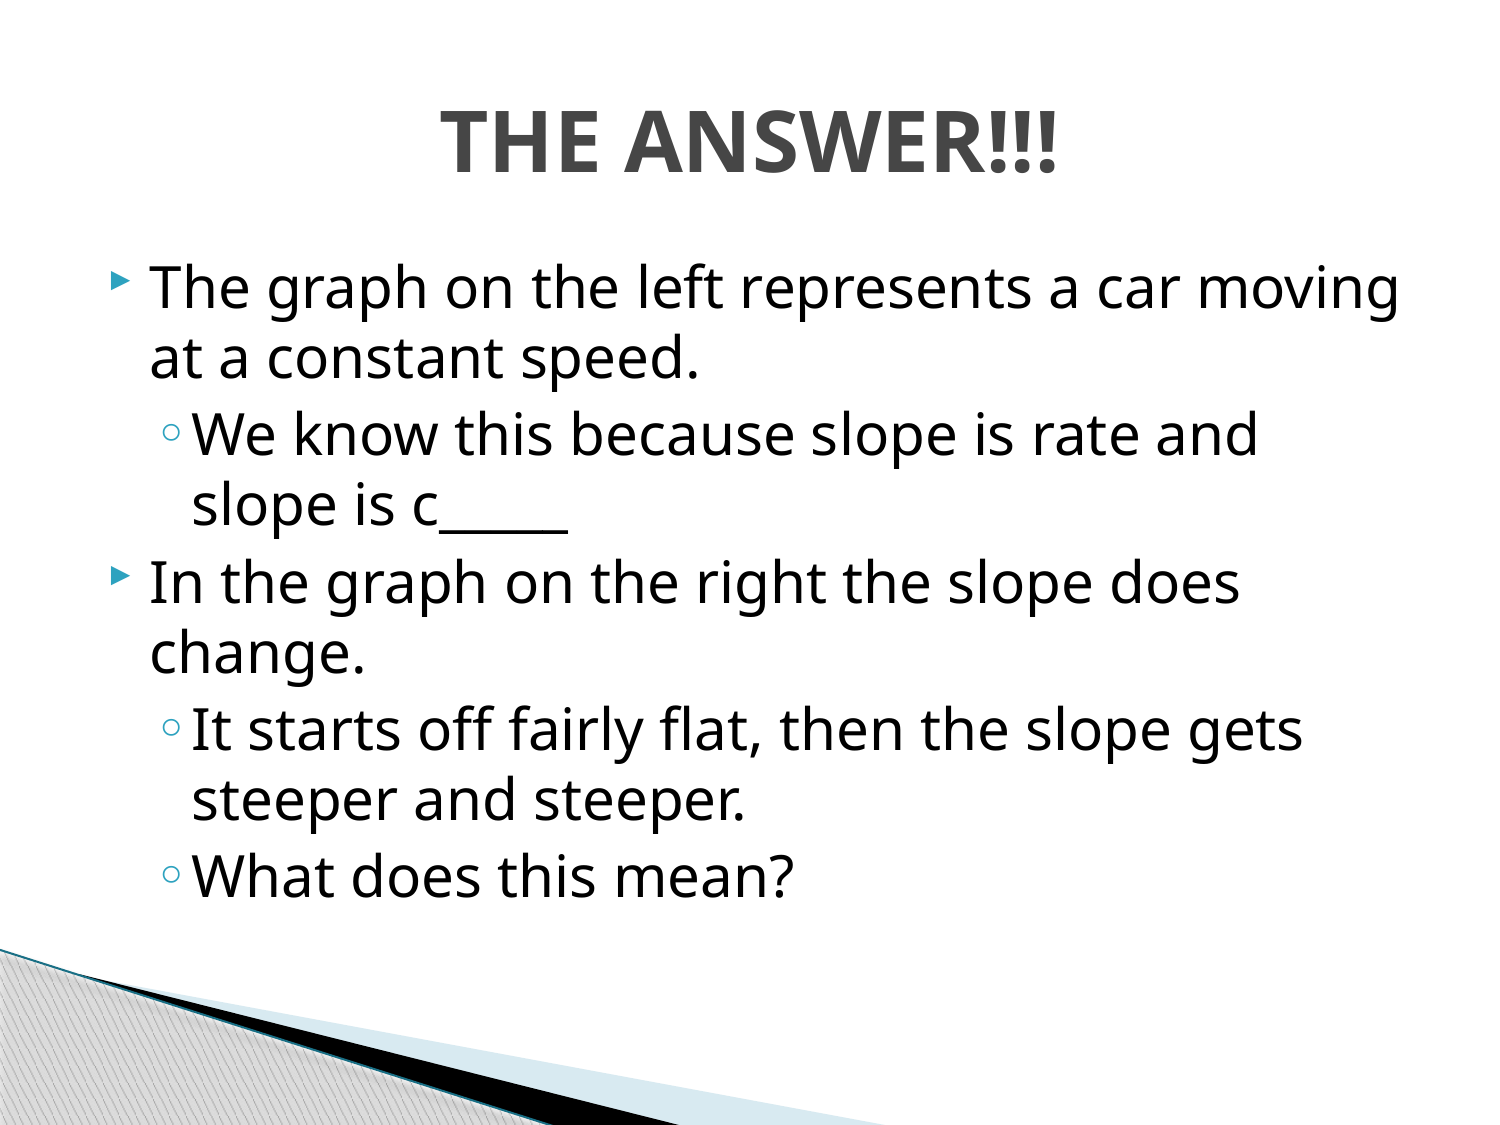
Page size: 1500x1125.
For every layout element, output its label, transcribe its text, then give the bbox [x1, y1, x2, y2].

title THE ANSWER!!! [75, 45, 1425, 233]
list The graph on the left represents a car moving at a constant speed. We know this because slope is rate and slope is c_____ In the graph on the right the slope does change. It starts off fairly flat, then the slope gets steeper and steeper. What does this mean? [75, 243, 1425, 986]
